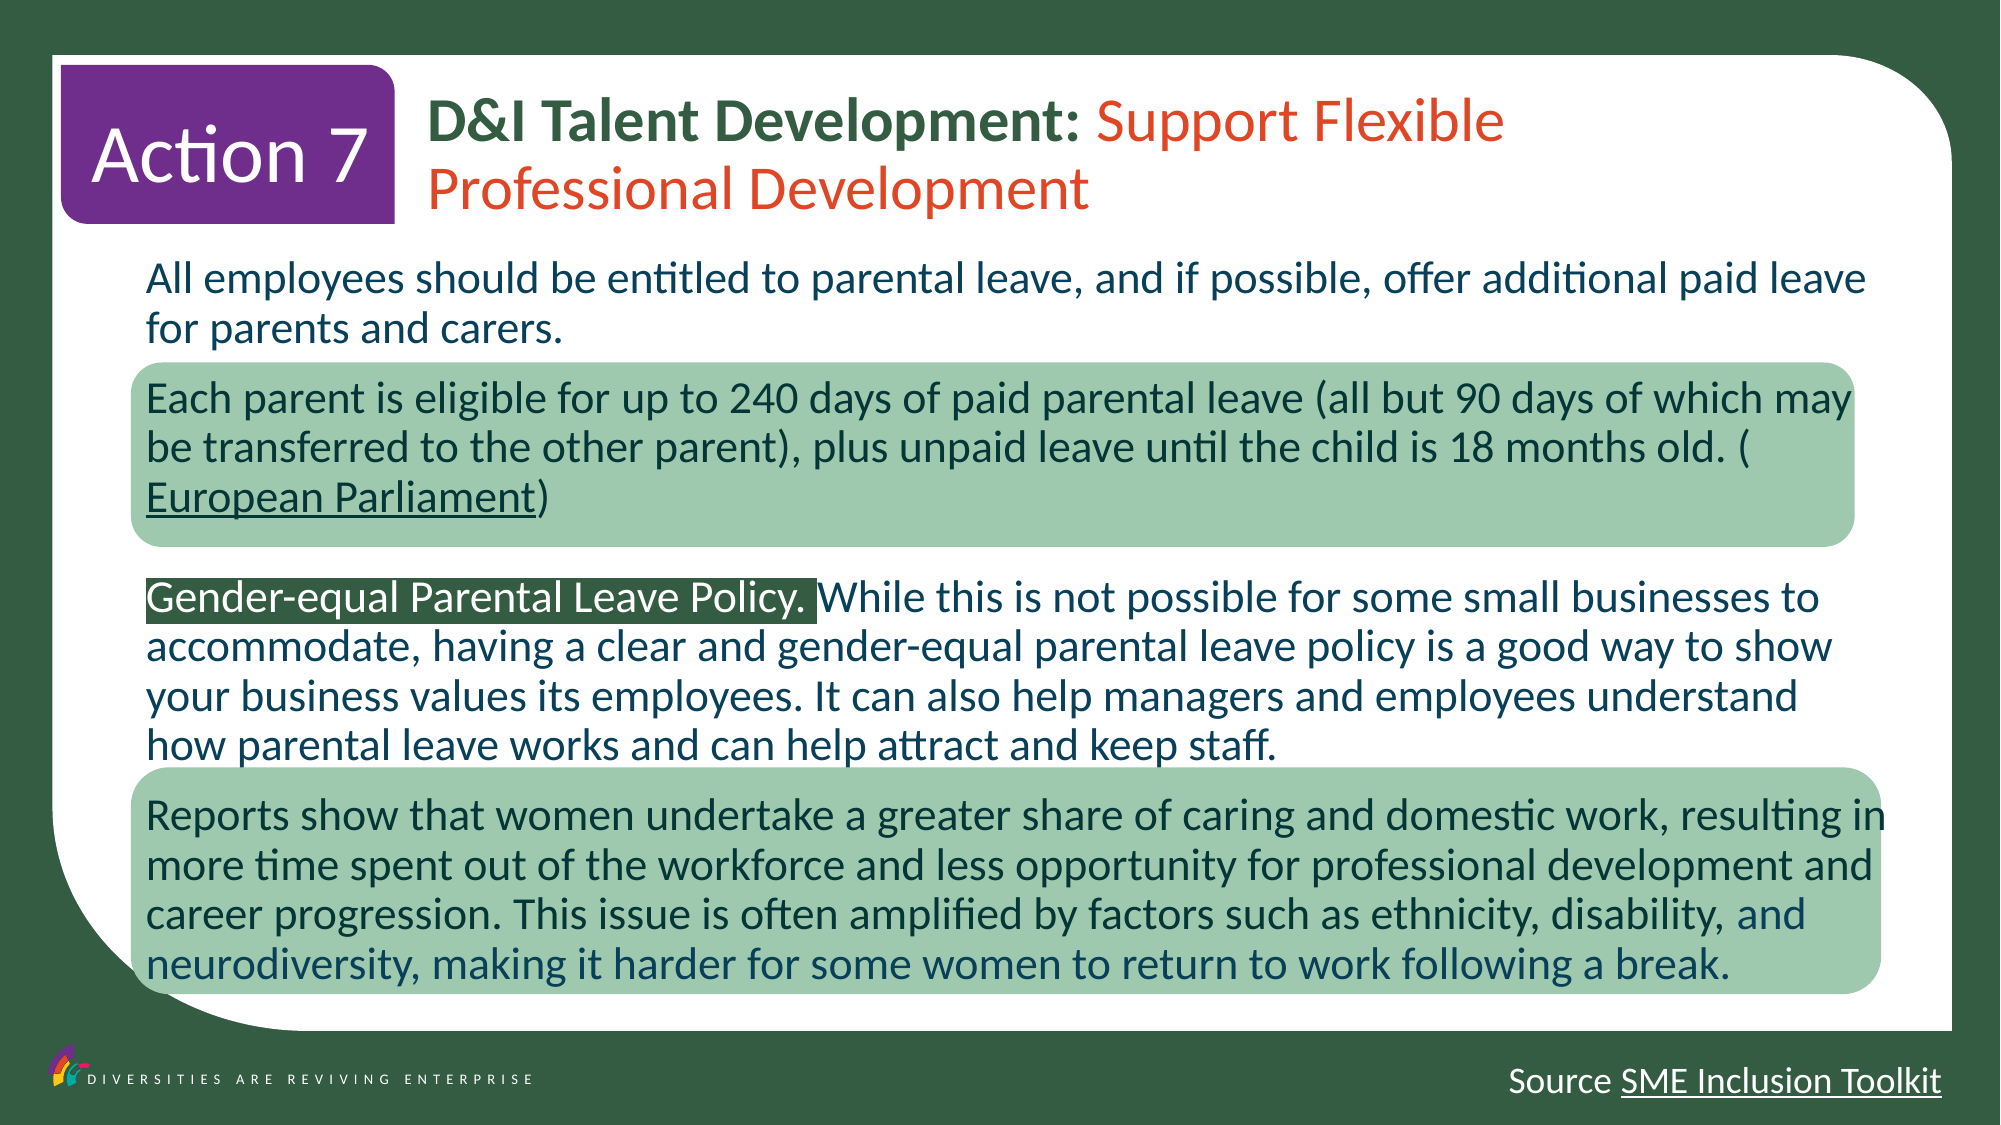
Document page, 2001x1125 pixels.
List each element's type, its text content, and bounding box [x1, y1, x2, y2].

text_box D&I Talent Development: Support Flexible Professional Development [412, 89, 1869, 222]
text_box Source SME Inclusion Toolkit [1493, 1048, 2000, 1109]
list All employees should be entitled to parental leave, and if possible, offer additional paid leave for parents and carers. Each parent is eligible for up to 240 days of paid parental leave (all but 90 days of which may be transferred to the other parent), plus unpaid leave until the child is 18 months old. (European Parliament) Gender-equal Parental Leave Policy. While this is not possible for some small businesses to accommodate, having a clear and gender-equal parental leave policy is a good way to show your business values its employees. It can also help managers and employees understand how parental leave works and can help attract and keep staff. Reports show that women undertake a greater share of caring and domestic work, resulting in more time spent out of the workforce and less opportunity for professional development and career progression. This issue is often amplified by factors such as ethnicity, disability, and neurodiversity, making it harder for some women to return to work following a break. [130, 246, 1905, 879]
text_box Action 7 [15, 56, 385, 213]
text_box [129, 803, 1883, 996]
text_box [64, 69, 396, 225]
